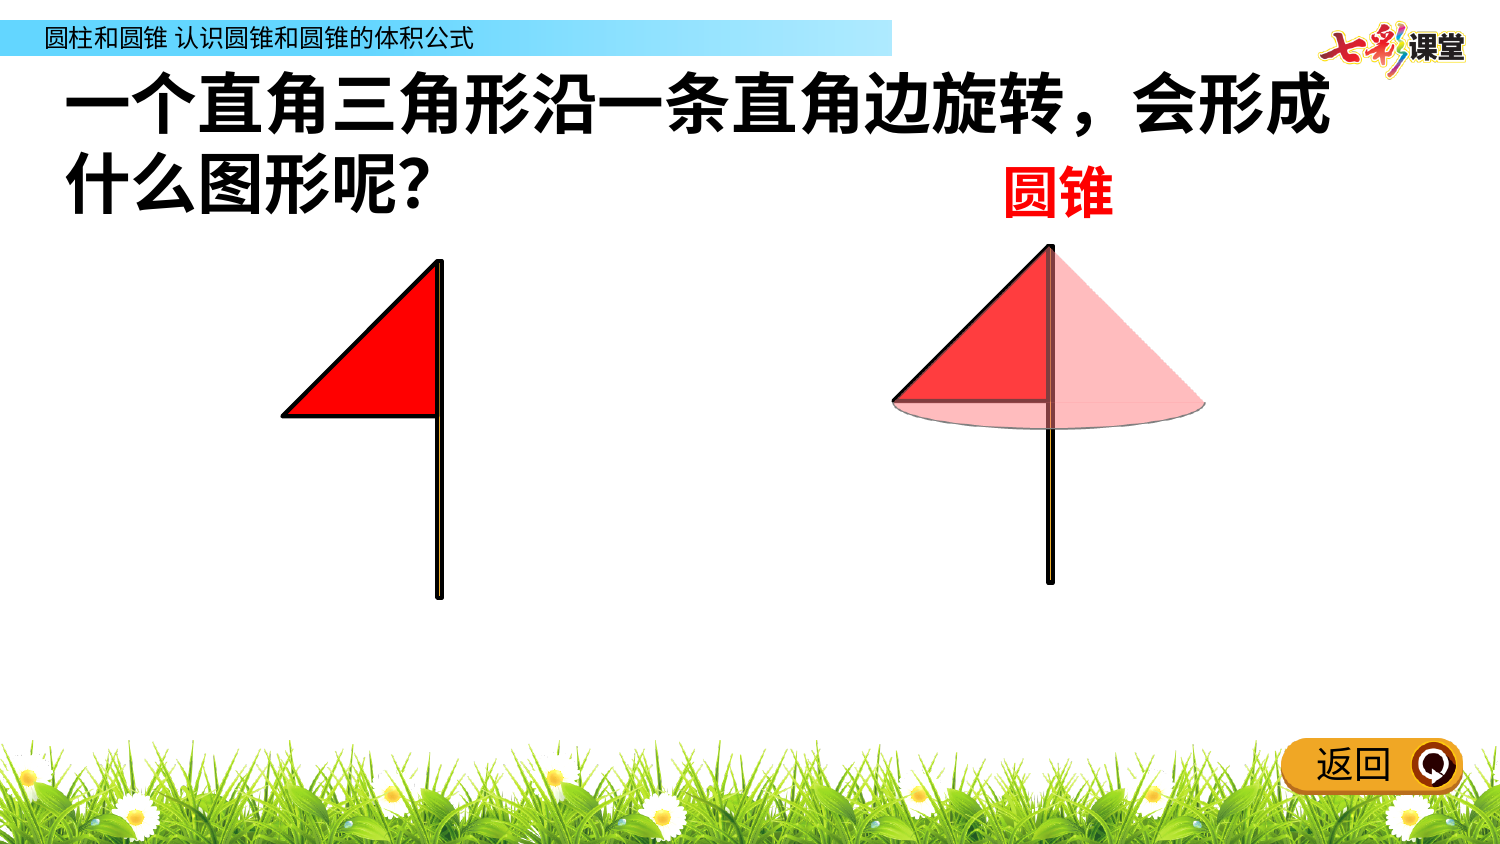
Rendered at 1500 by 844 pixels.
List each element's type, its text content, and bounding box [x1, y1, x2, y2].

text_box 一个直角三角形沿一条直角边旋转，会形成什么图形呢？ [53, 55, 1408, 228]
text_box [893, 438, 1054, 583]
text_box 圆锥 [987, 150, 1130, 233]
picture [891, 245, 1206, 430]
picture [1316, 20, 1468, 80]
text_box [1281, 733, 1464, 795]
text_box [282, 260, 442, 599]
picture [0, 740, 1500, 844]
